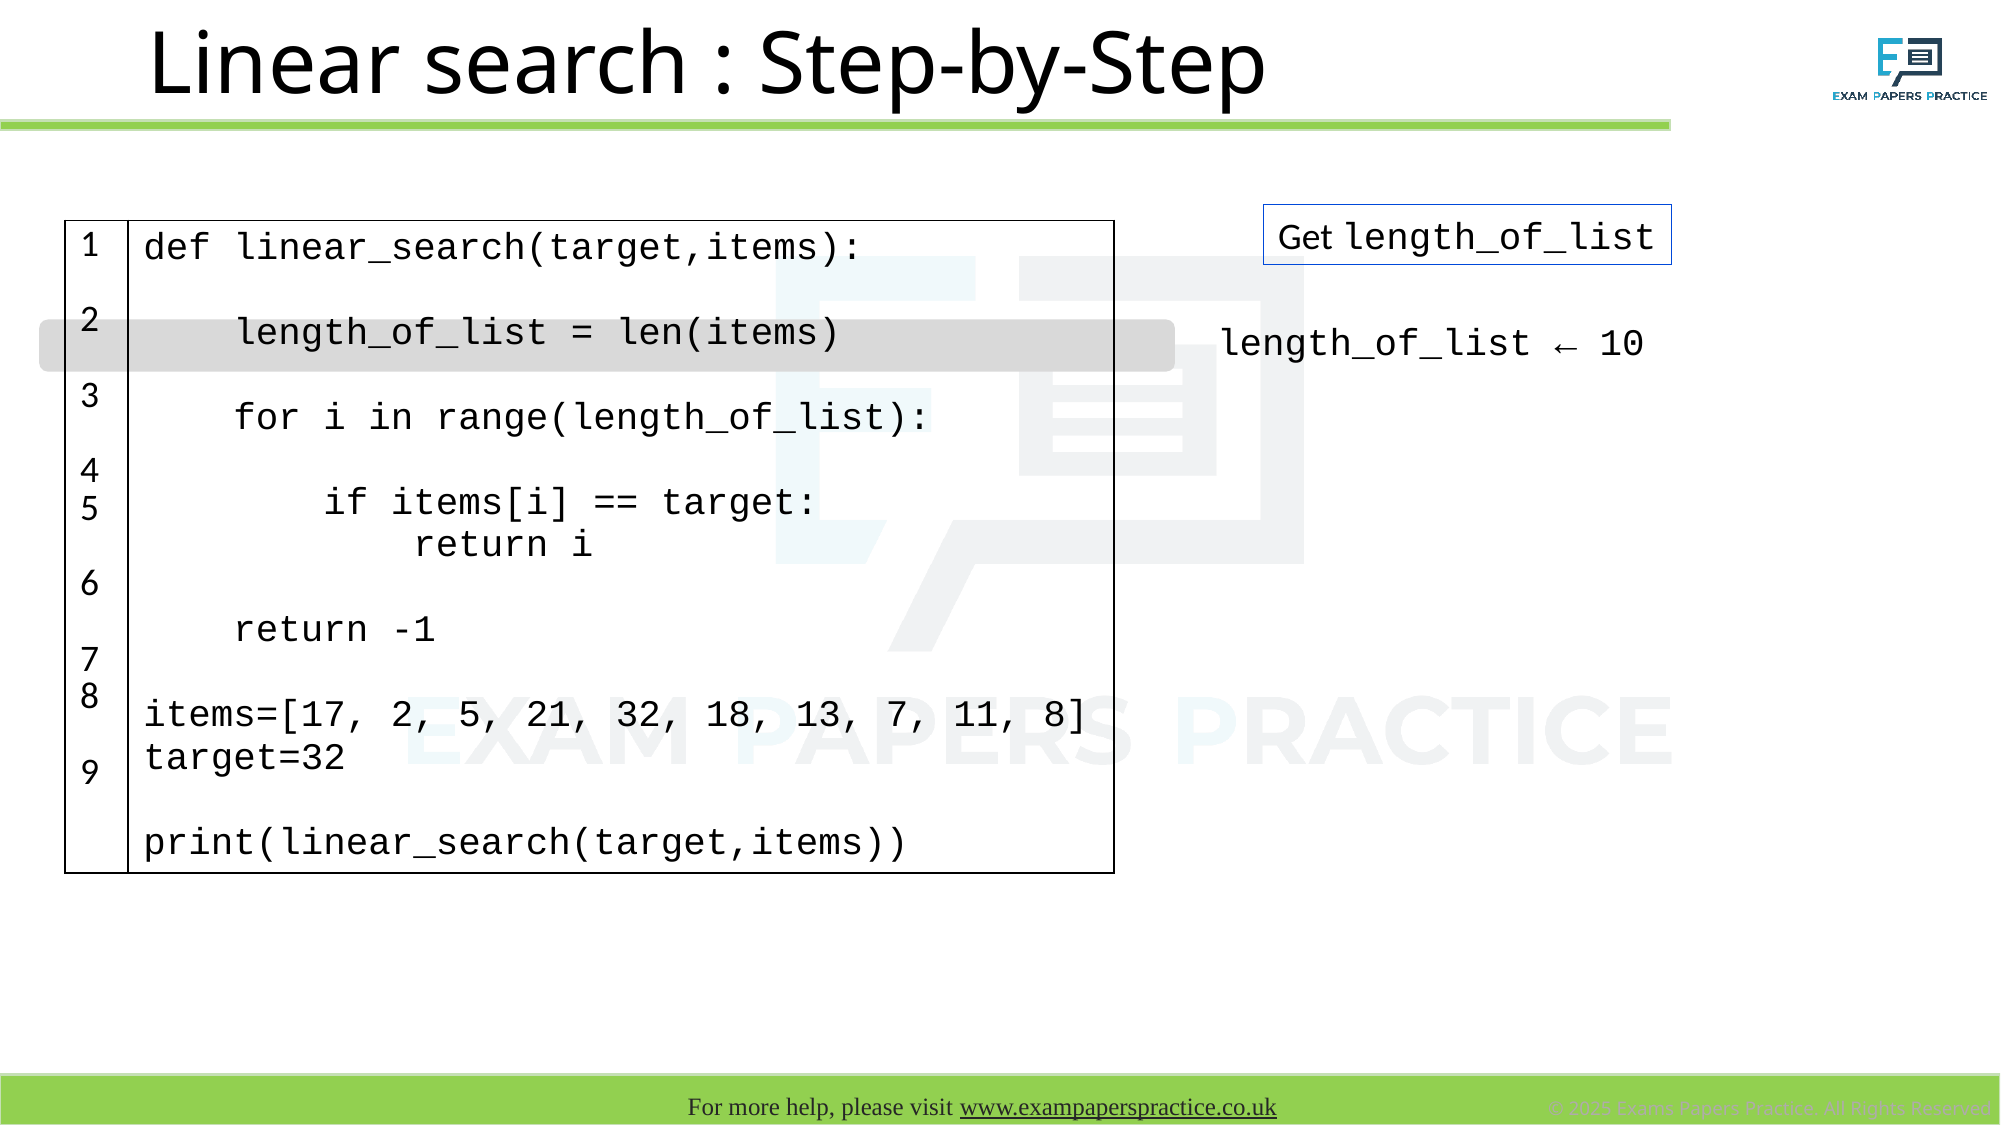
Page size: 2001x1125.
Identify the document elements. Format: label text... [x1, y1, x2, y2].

table_header def linear_search(target,items): length_of_list = len(items) for i in range(length_of_list): if items[i] == target: return i return -1 items=[17, 2, 5, 21, 32, 18, 13, 7, 11, 8] target=32 print(linear_search(target,items)) [129, 221, 1113, 872]
text_box Get length_of_list [1263, 204, 1672, 265]
table_header 1 2 3 4 5 6 7 8 9 [66, 221, 127, 872]
text_box [38, 318, 64, 373]
text_box [1115, 318, 1176, 373]
title Linear search : Step-by-Step [132, 11, 1858, 121]
text_box length_of_list ← 10 [1202, 310, 1660, 371]
